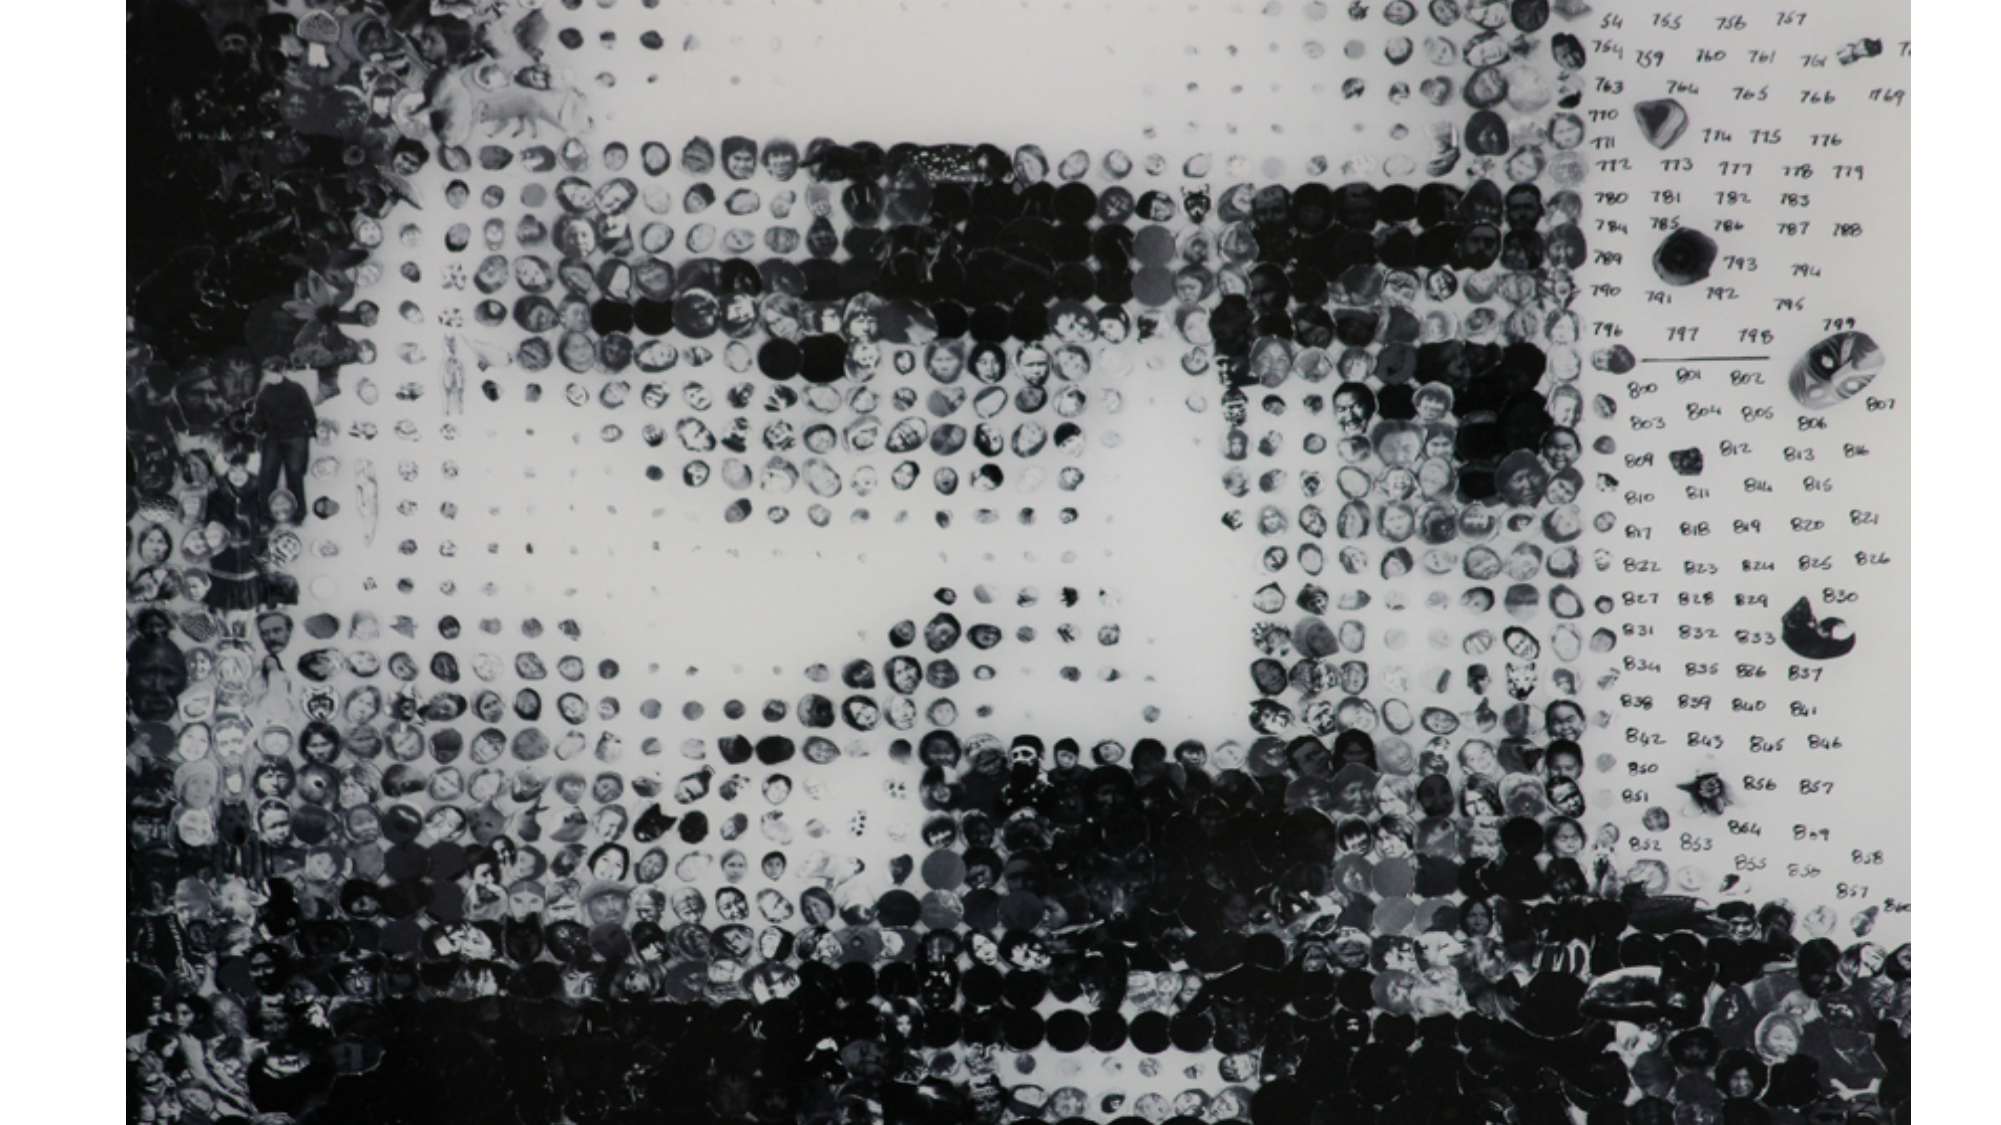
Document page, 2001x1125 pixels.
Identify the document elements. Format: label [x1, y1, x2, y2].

picture [126, 0, 1911, 1125]
